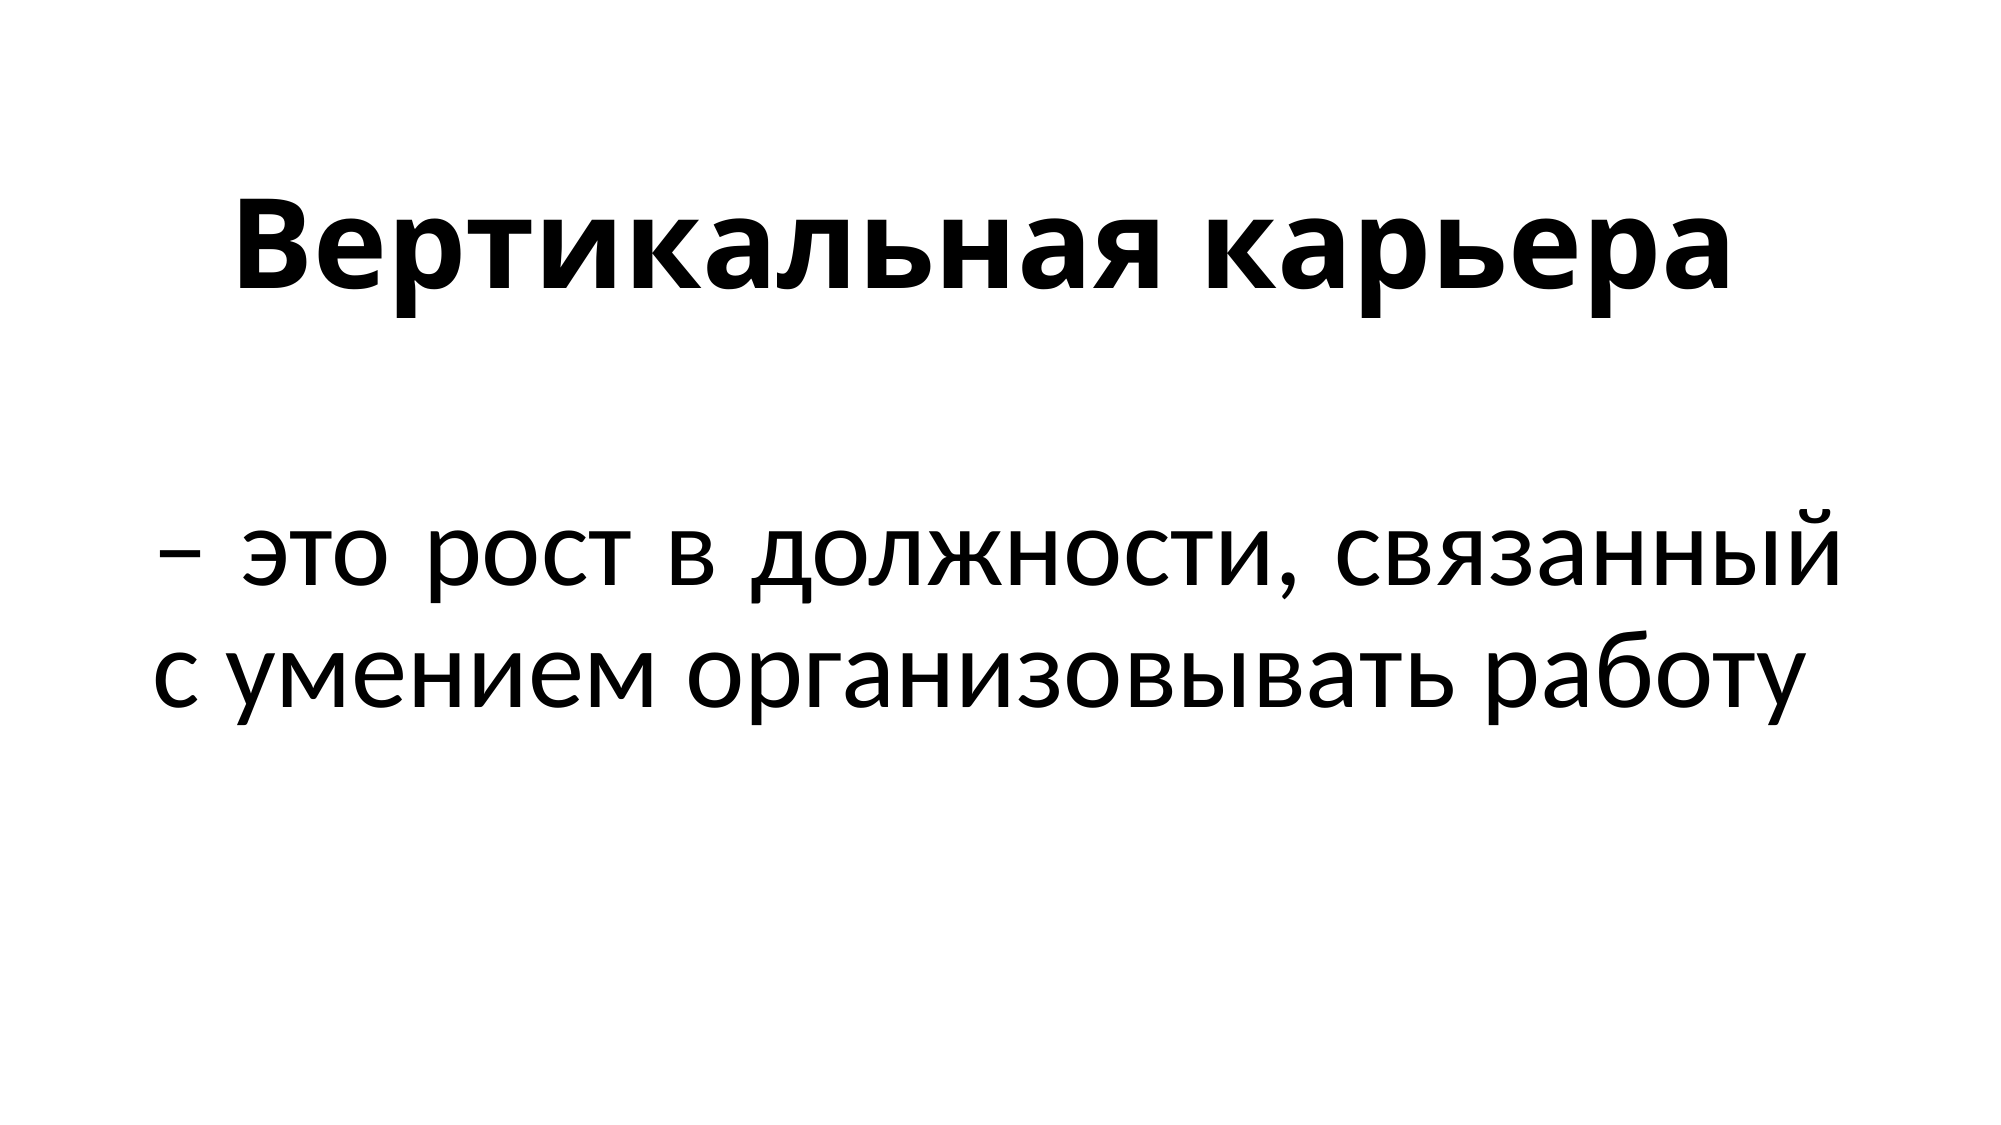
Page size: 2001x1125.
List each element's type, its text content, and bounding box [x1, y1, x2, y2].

title Вертикальная карьера [137, 59, 1863, 436]
list – это рост в должности, связанный с умением организовывать работу [137, 481, 1863, 1014]
